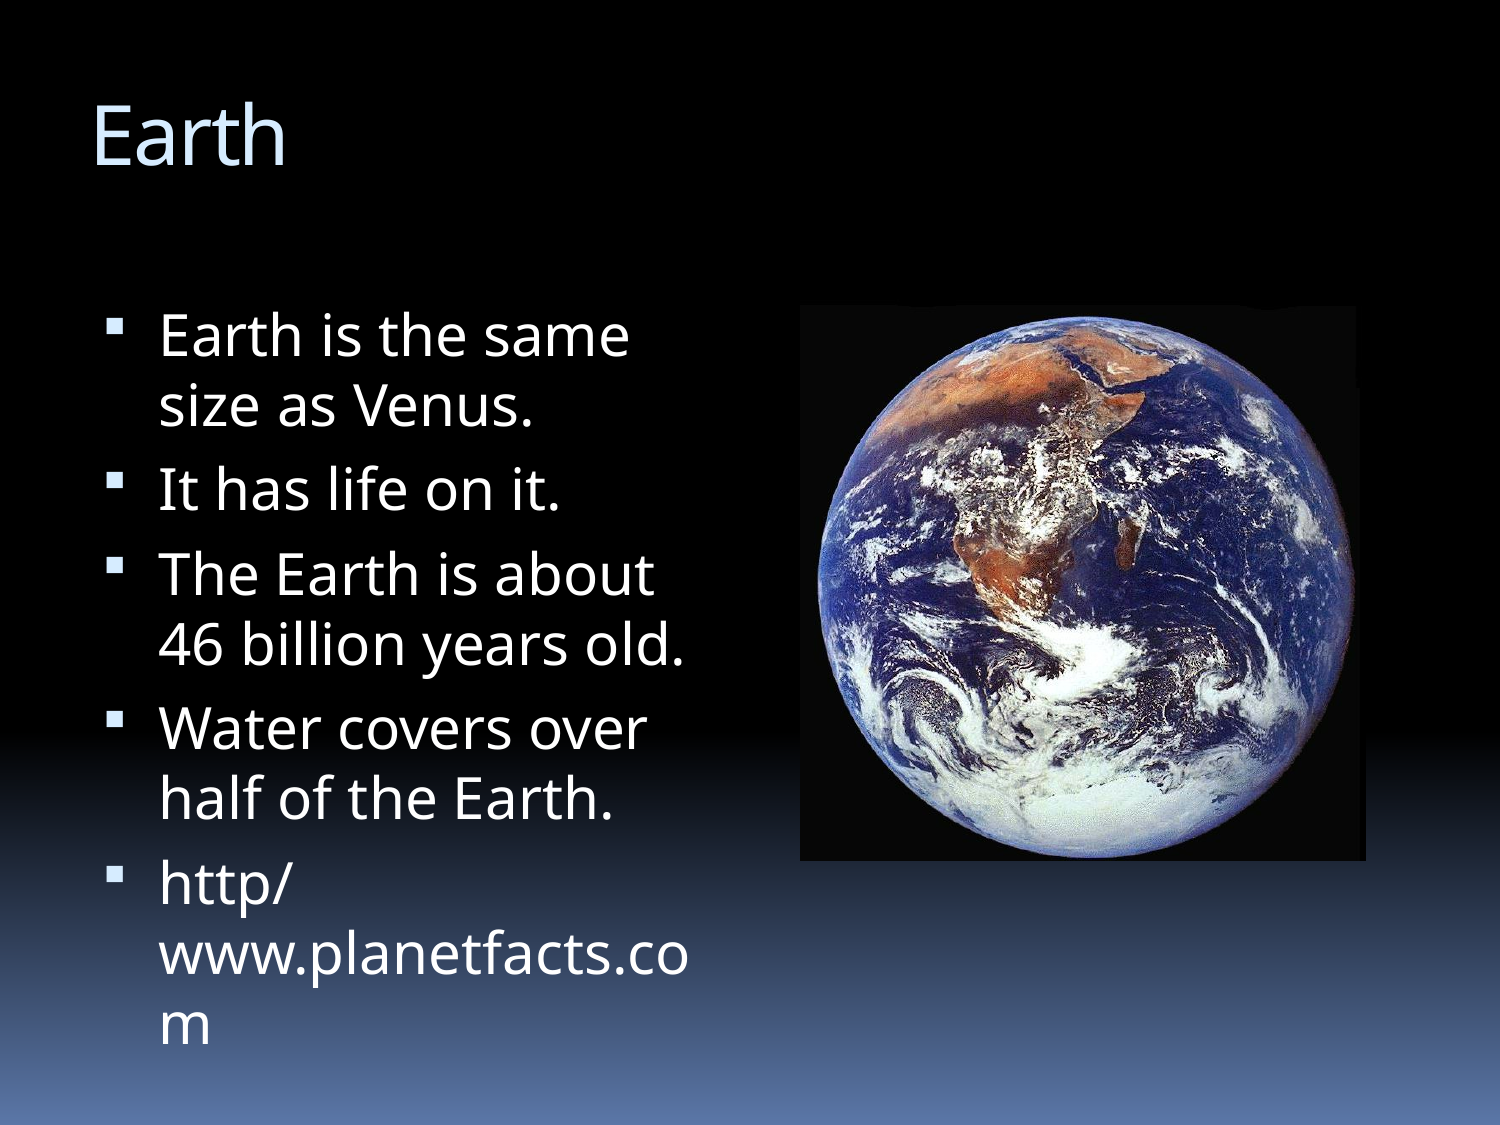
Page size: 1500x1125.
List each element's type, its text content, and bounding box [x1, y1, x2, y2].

picture [799, 299, 1366, 861]
title Earth [75, 75, 350, 234]
list Earth is the same size as Venus. It has life on it. The Earth is about 46 billion years old. Water covers over half of the Earth. http/www.planetfacts.com [76, 290, 739, 1033]
